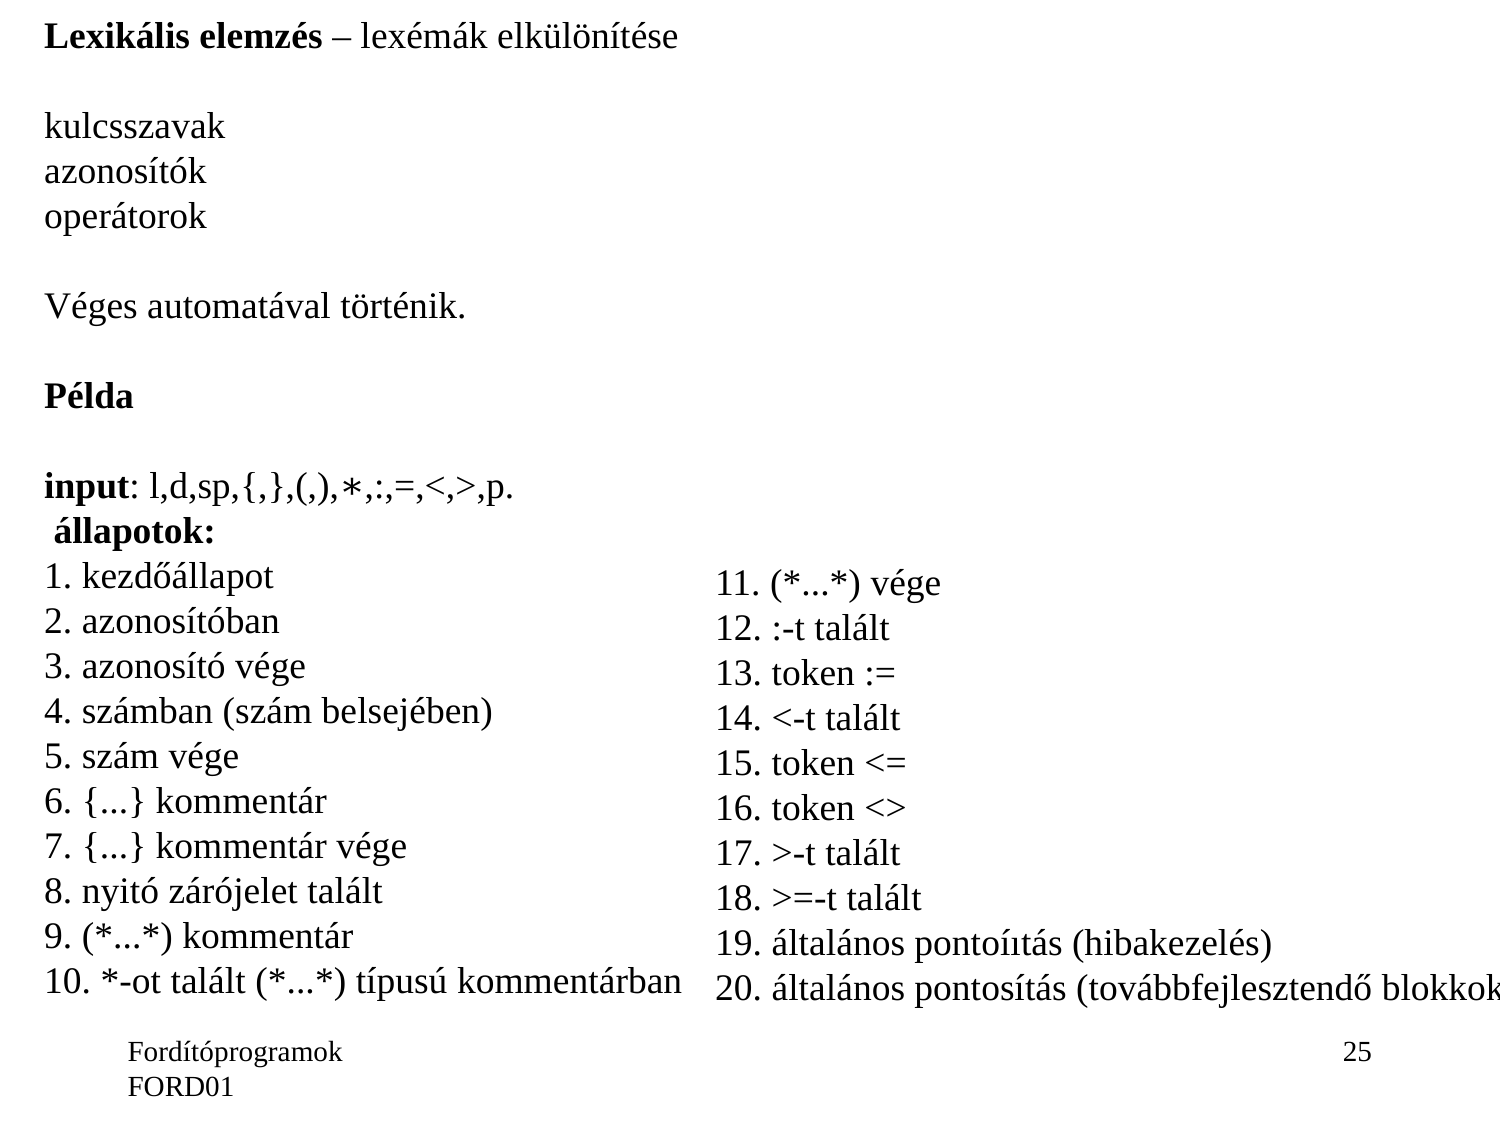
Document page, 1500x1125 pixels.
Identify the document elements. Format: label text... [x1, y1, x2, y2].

text_box 11. (*...*) vége 12. :-t talált 13. token := 14. <-t talált 15. token <= 16. token <> 17. >-t talált 18. >=-t talált 19. általános pontoíıtás (hibakezelés) 20. általános pontosítás (továbbfejlesztendő blokkok [700, 550, 1500, 1016]
text_box Lexikális elemzés – lexémák elkülönítése kulcsszavak azonosítók operátorok Véges automatával történik. Példa input: l,d,sp,{,},(,),∗,:,=,<,>,p. állapotok: 1. kezdőállapot 2. azonosítóban 3. azonosító vége 4. számban (szám belsejében) 5. szám vége 6. {...} kommentár 7. {...} kommentár vége 8. nyitó zárójelet talált 9. (*...*) kommentár 10. *-ot talált (*...*) típusú kommentárban [29, 3, 715, 1054]
slide_number Fordítóprogramok FORD01 [112, 1054, 425, 1100]
slide_number 25 [1074, 1025, 1388, 1100]
